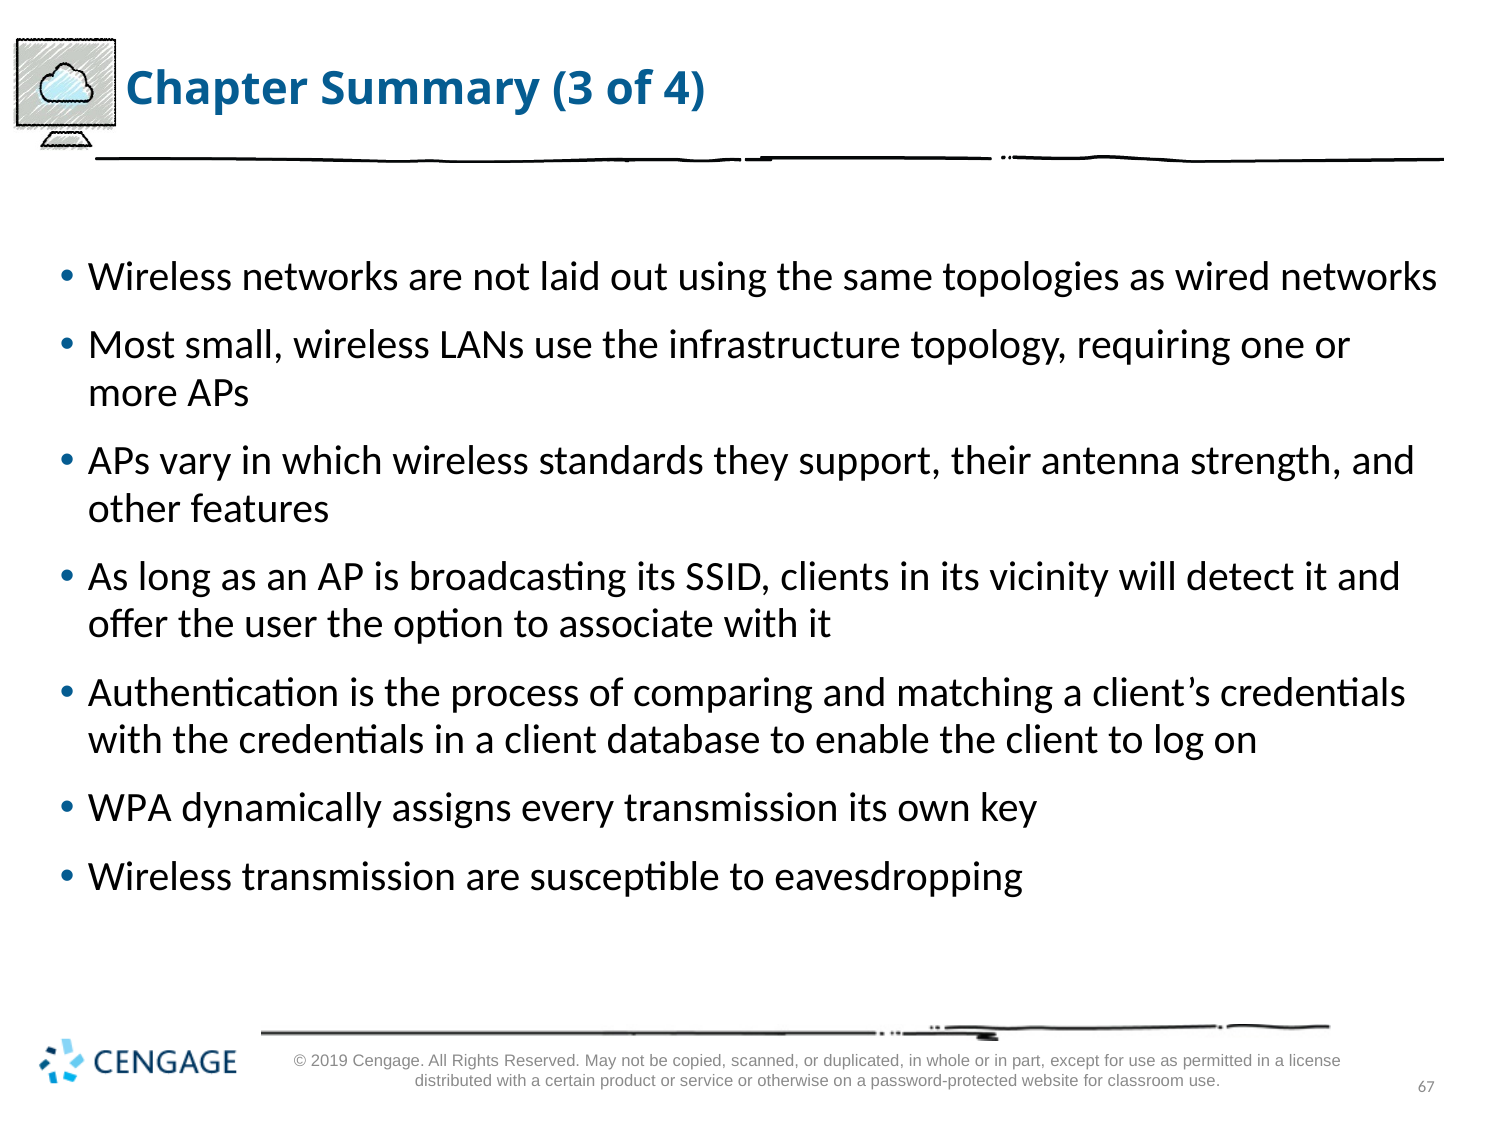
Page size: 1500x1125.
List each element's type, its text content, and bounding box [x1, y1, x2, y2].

title Chapter Summary (3 of 4) [125, 66, 1442, 116]
picture [95, 155, 1444, 163]
picture [19, 1025, 249, 1096]
picture [13, 36, 117, 151]
footer © 2019 Cengage. All Rights Reserved. May not be copied, scanned, or duplicated, in whole or in part, except for use as permitted in a license distributed with a certain product or service or otherwise on a password-protected website for classroom use. [262, 1050, 1375, 1091]
picture [261, 1024, 1331, 1041]
list Wireless networks are not laid out using the same topologies as wired networks Most small, wireless LANs use the infrastructure topology, requiring one or more A Ps A Ps vary in which wireless standards they support, their antenna strength, and other features As long as an A P is broadcasting its S S I D, clients in its vicinity will detect it and offer the user the option to associate with it Authentication is the process of comparing and matching a client’s credentials with the credentials in a client database to enable the client to log on W P A dynamically assigns every transmission its own key Wireless transmission are susceptible to eavesdropping [59, 252, 1441, 932]
